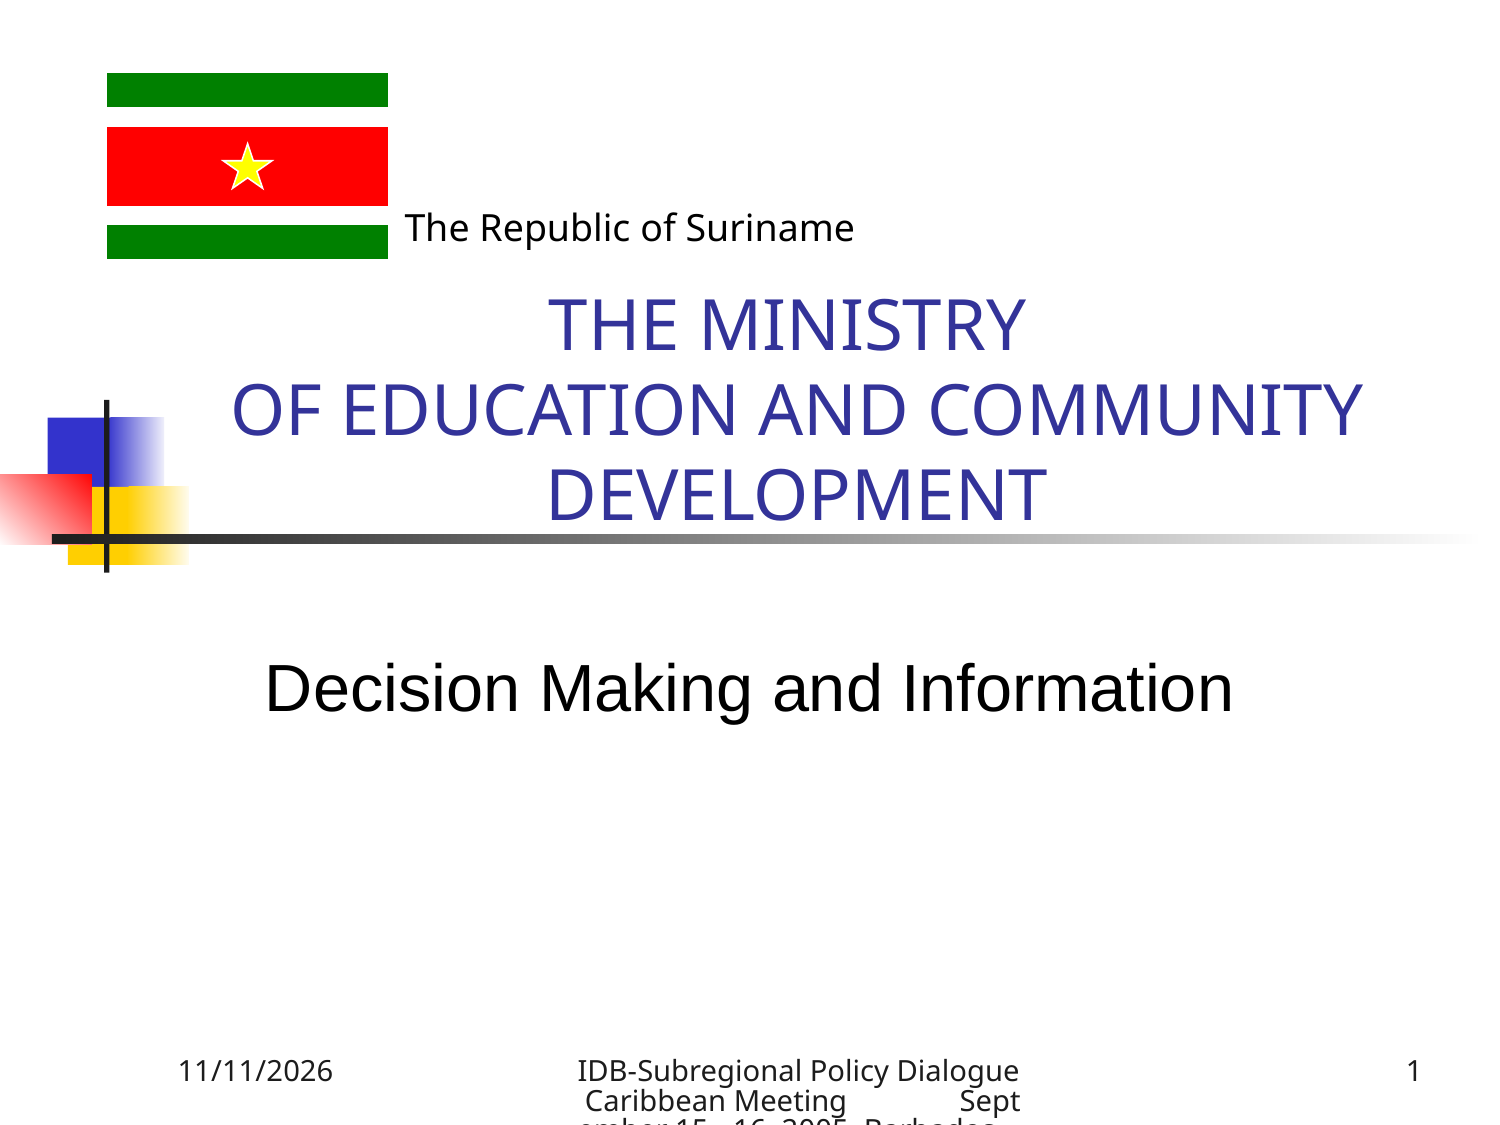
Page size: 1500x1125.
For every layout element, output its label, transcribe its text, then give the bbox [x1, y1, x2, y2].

subtitle Decision Making and Information [224, 637, 1276, 805]
footer IDB-Subregional Policy Dialogue Caribbean Meeting September 15 - 16, 2005, Barbados [562, 1024, 1038, 1101]
title THE MINISTRY OF EDUCATION AND COMMUNITY DEVELOPMENT [159, 302, 1435, 543]
slide_number 1 [1124, 1024, 1438, 1101]
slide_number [162, 1024, 476, 1101]
